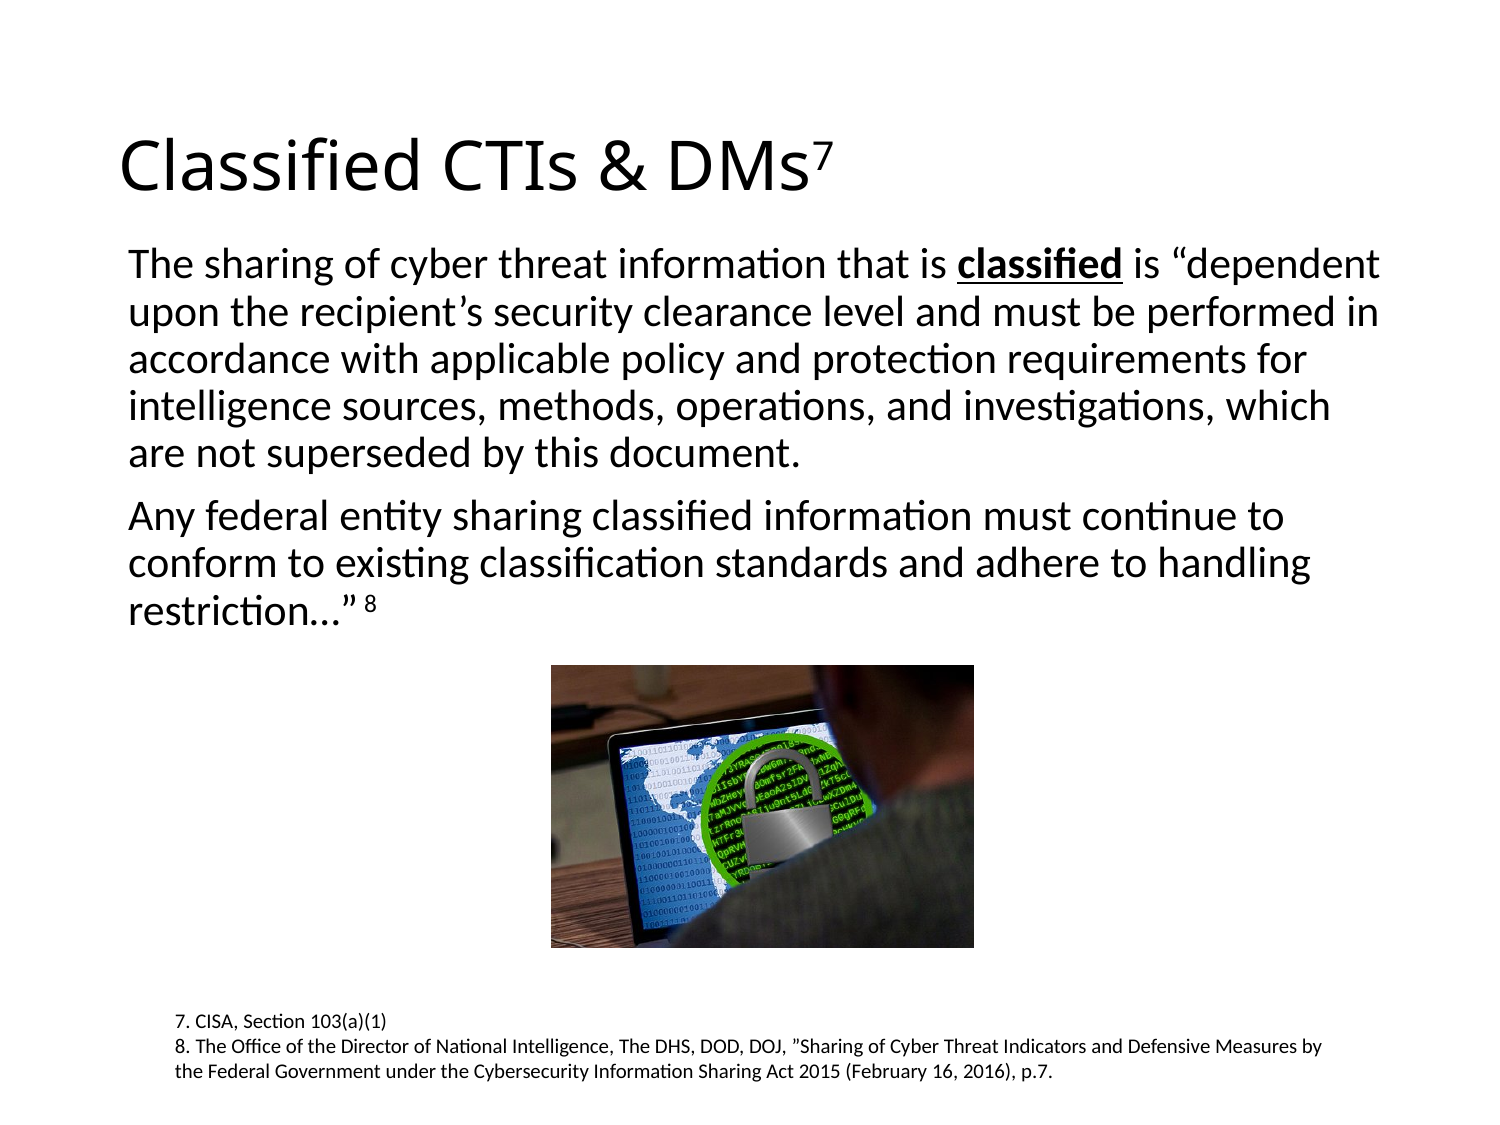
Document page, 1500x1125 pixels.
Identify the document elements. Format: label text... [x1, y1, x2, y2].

list The sharing of cyber threat information that is classified is “dependent upon the recipient’s security clearance level and must be performed in accordance with applicable policy and protection requirements for intelligence sources, methods, operations, and investigations, which are not superseded by this document. Any federal entity sharing classified information must continue to conform to existing classification standards and adhere to handling restriction…” 8 [112, 233, 1408, 948]
picture [551, 665, 974, 948]
title Classified CTIs & DMs7 [102, 59, 1398, 278]
text_box 7. CISA, Section 103(a)(1) 8. The Office of the Director of National Intelligence, The DHS, DOD, DOJ, ”Sharing of Cyber Threat Indicators and Defensive Measures by the Federal Government under the Cybersecurity Information Sharing Act 2015 (February 16, 2016), p.7. [160, 1000, 1340, 1115]
